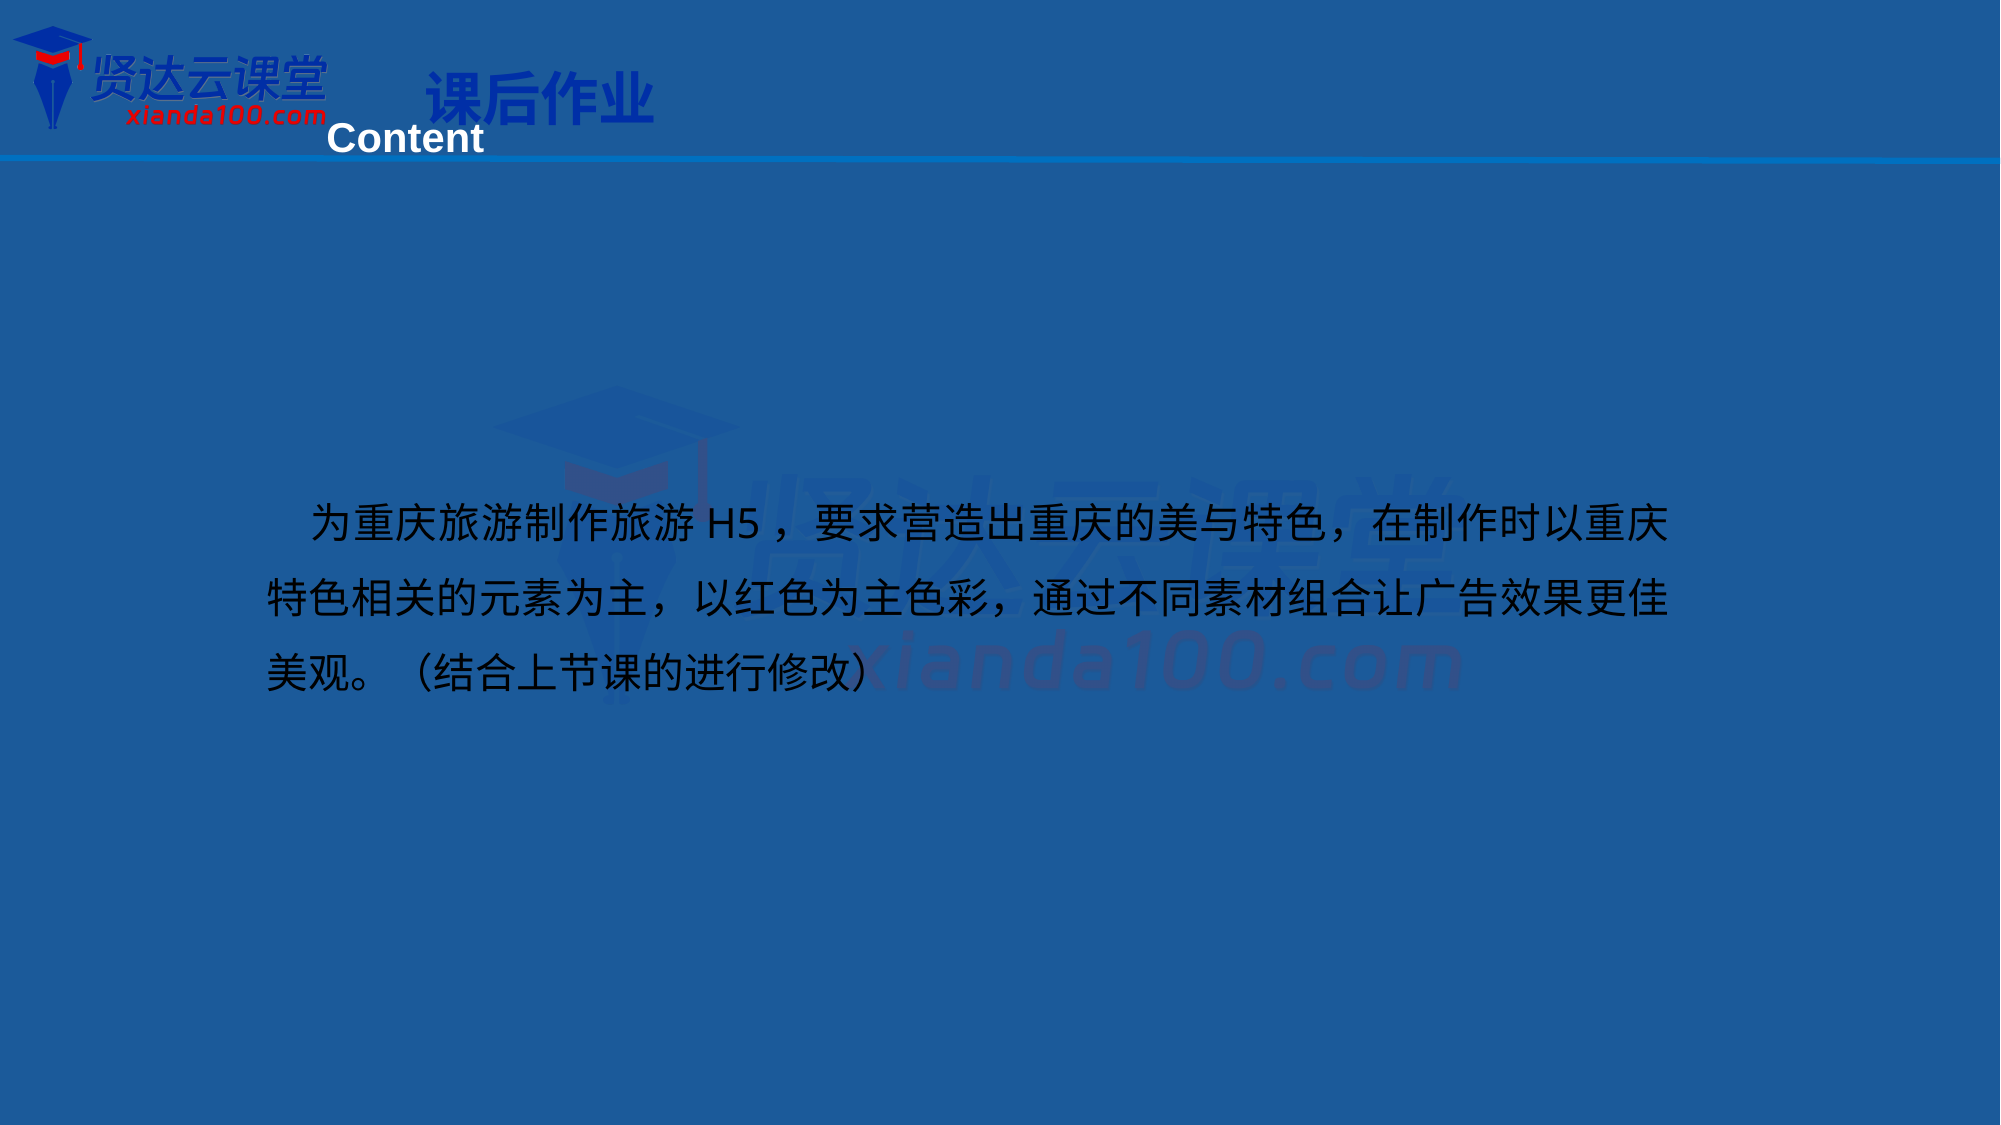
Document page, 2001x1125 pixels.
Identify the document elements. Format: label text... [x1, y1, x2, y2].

picture [0, 7, 353, 155]
text_box 为重庆旅游制作旅游H5，要求营造出重庆的美与特色，在制作时以重庆特色相关的元素为主，以红色为主色彩，通过不同素材组合让广告效果更佳美观。（结合上节课的进行修改） [251, 464, 1685, 704]
text_box 课后作业 [409, 54, 883, 140]
text_box Content [311, 103, 767, 169]
